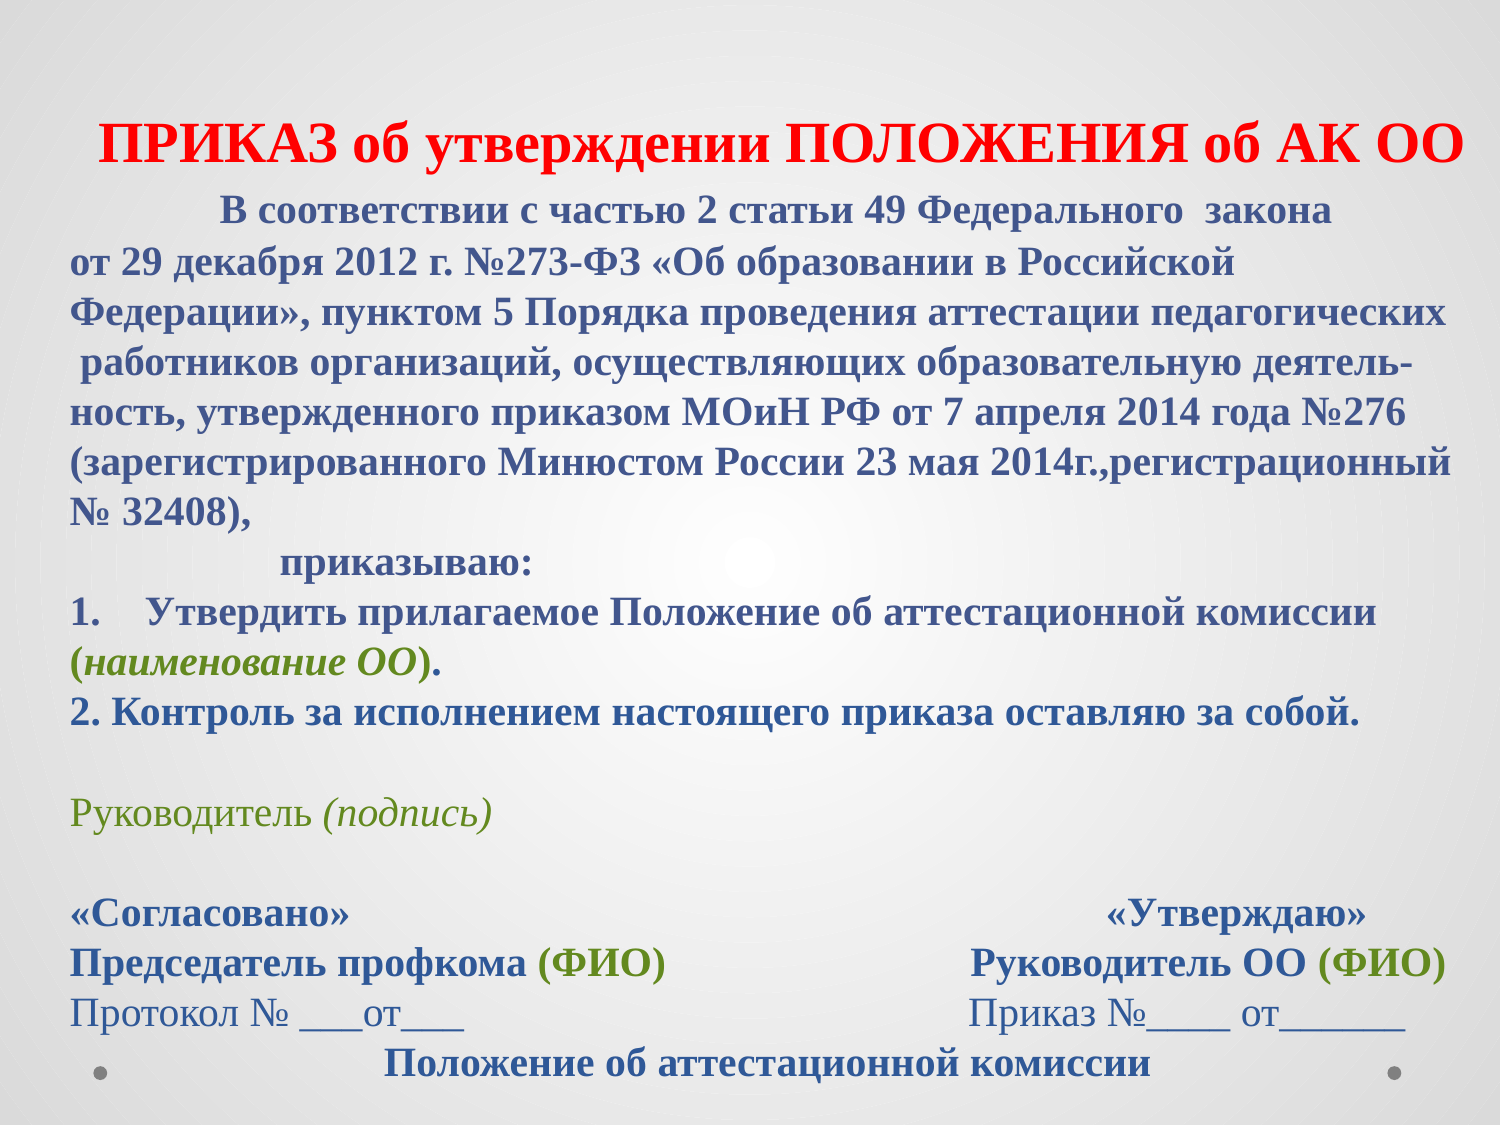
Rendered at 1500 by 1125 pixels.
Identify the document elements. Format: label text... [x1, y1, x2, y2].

text_box ПРИКАЗ об утверждении ПОЛОЖЕНИЯ об АК ОО В соответствии с частью 2 статьи 49 Федерального закона от 29 декабря 2012 г. №273-ФЗ «Об образовании в Российской Федерации», пунктом 5 Порядка проведения аттестации педагогических работников организаций, осуществляющих образовательную деятель- ность, утвержденного приказом МОиН РФ от 7 апреля 2014 года №276 (зарегистрированного Минюстом России 23 мая 2014г.,регистрационный № 32408), приказываю: Утвердить прилагаемое Положение об аттестационной комиссии (наименование ОО). 2. Контроль за исполнением настоящего приказа оставляю за собой. Руководитель (подпись) «Согласовано» «Утверждаю» Председатель профкома (ФИО) Руководитель ОО (ФИО) Протокол № ___от___ Приказ №____ от______ Положение об аттестационной комиссии [53, 113, 1483, 1125]
